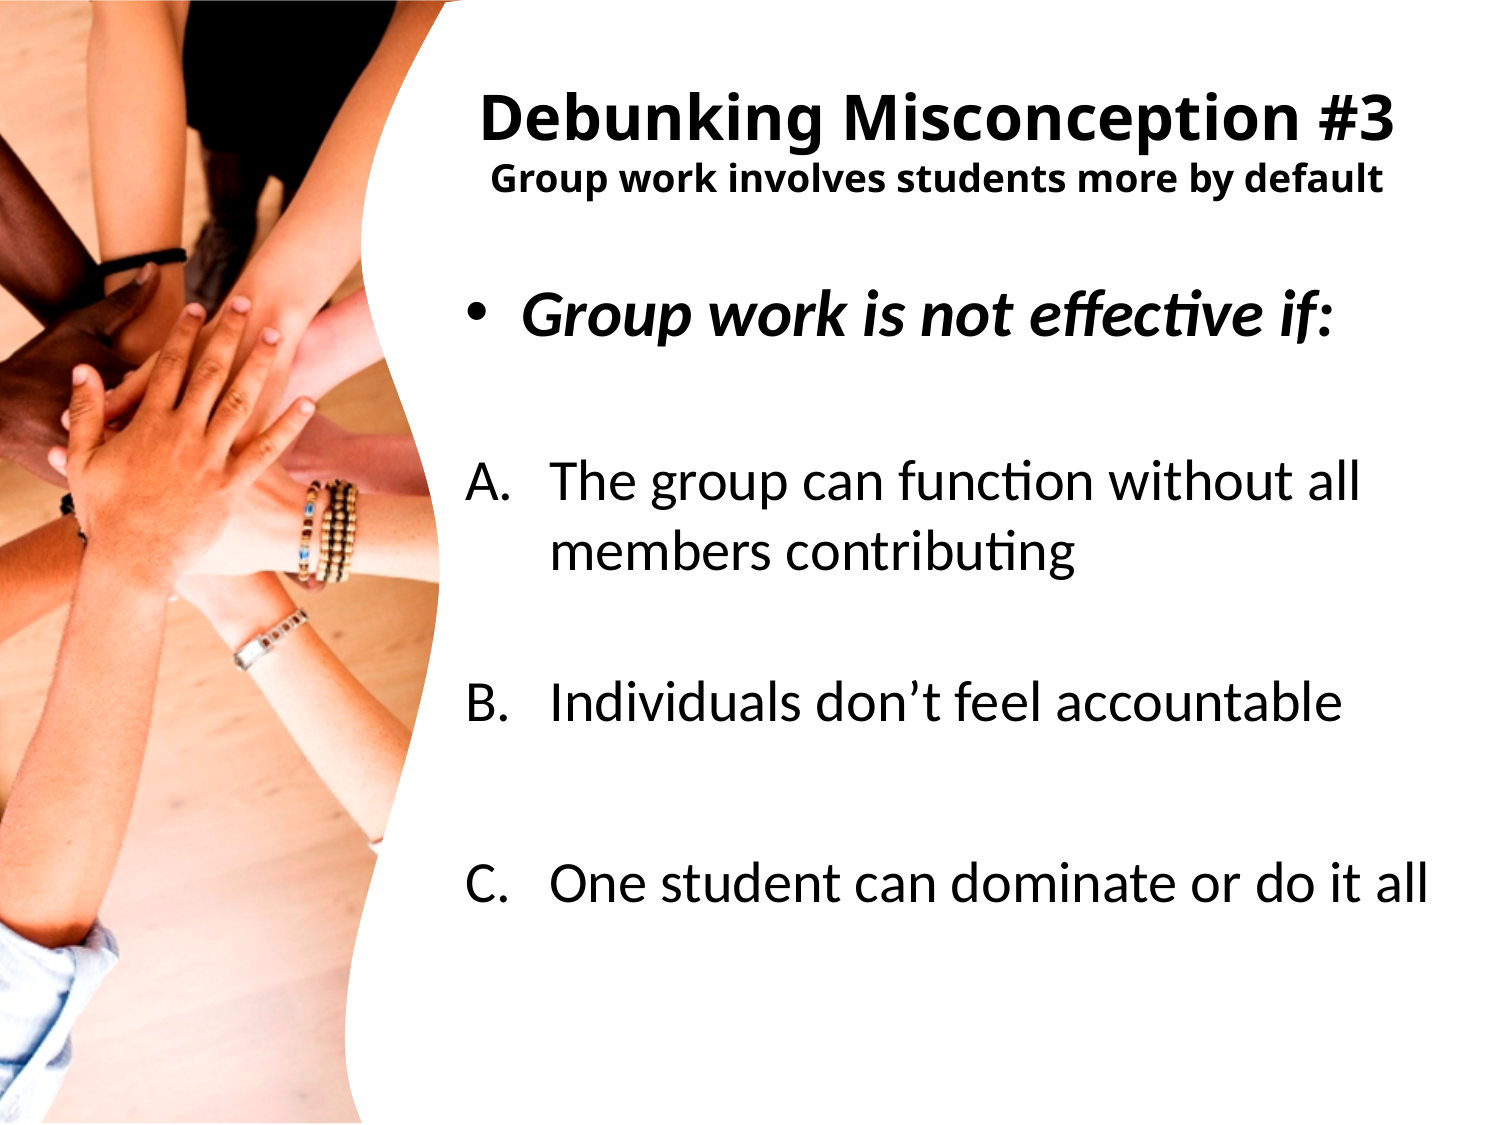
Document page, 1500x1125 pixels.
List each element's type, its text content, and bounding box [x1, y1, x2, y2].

picture [0, 0, 456, 1125]
list Group work is not effective if: The group can function without all members contributing Individuals don’t feel accountable One student can dominate or do it all [450, 262, 1450, 1005]
title Debunking Misconception #3 Group work involves students more by default [450, 45, 1425, 233]
